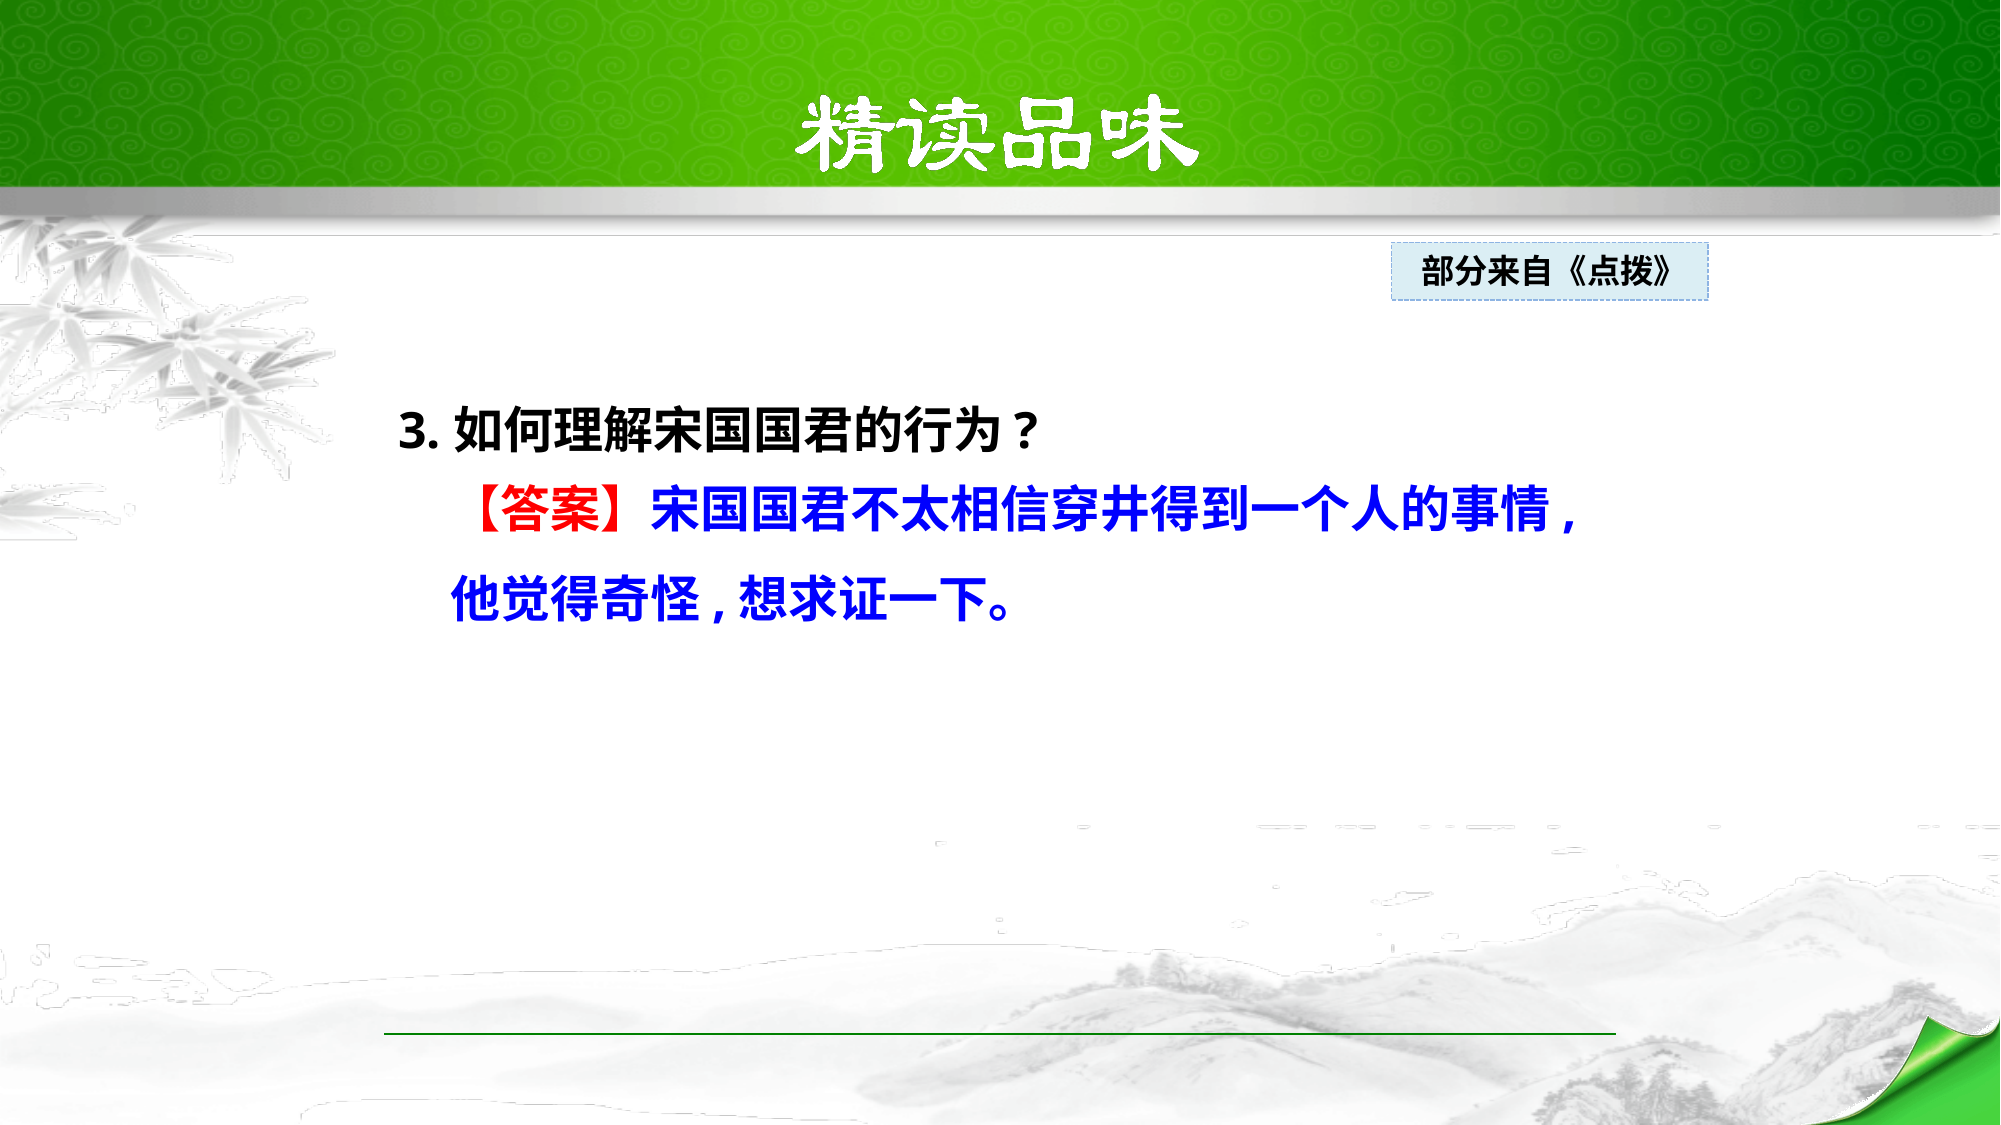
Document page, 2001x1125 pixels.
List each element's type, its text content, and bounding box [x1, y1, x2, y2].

picture [0, 0, 2000, 570]
text_box 【答案】宋国国君不太相信穿井得到一个人的事情,他觉得奇怪,想求证一下。 [435, 581, 1597, 636]
picture [0, 779, 2000, 1125]
